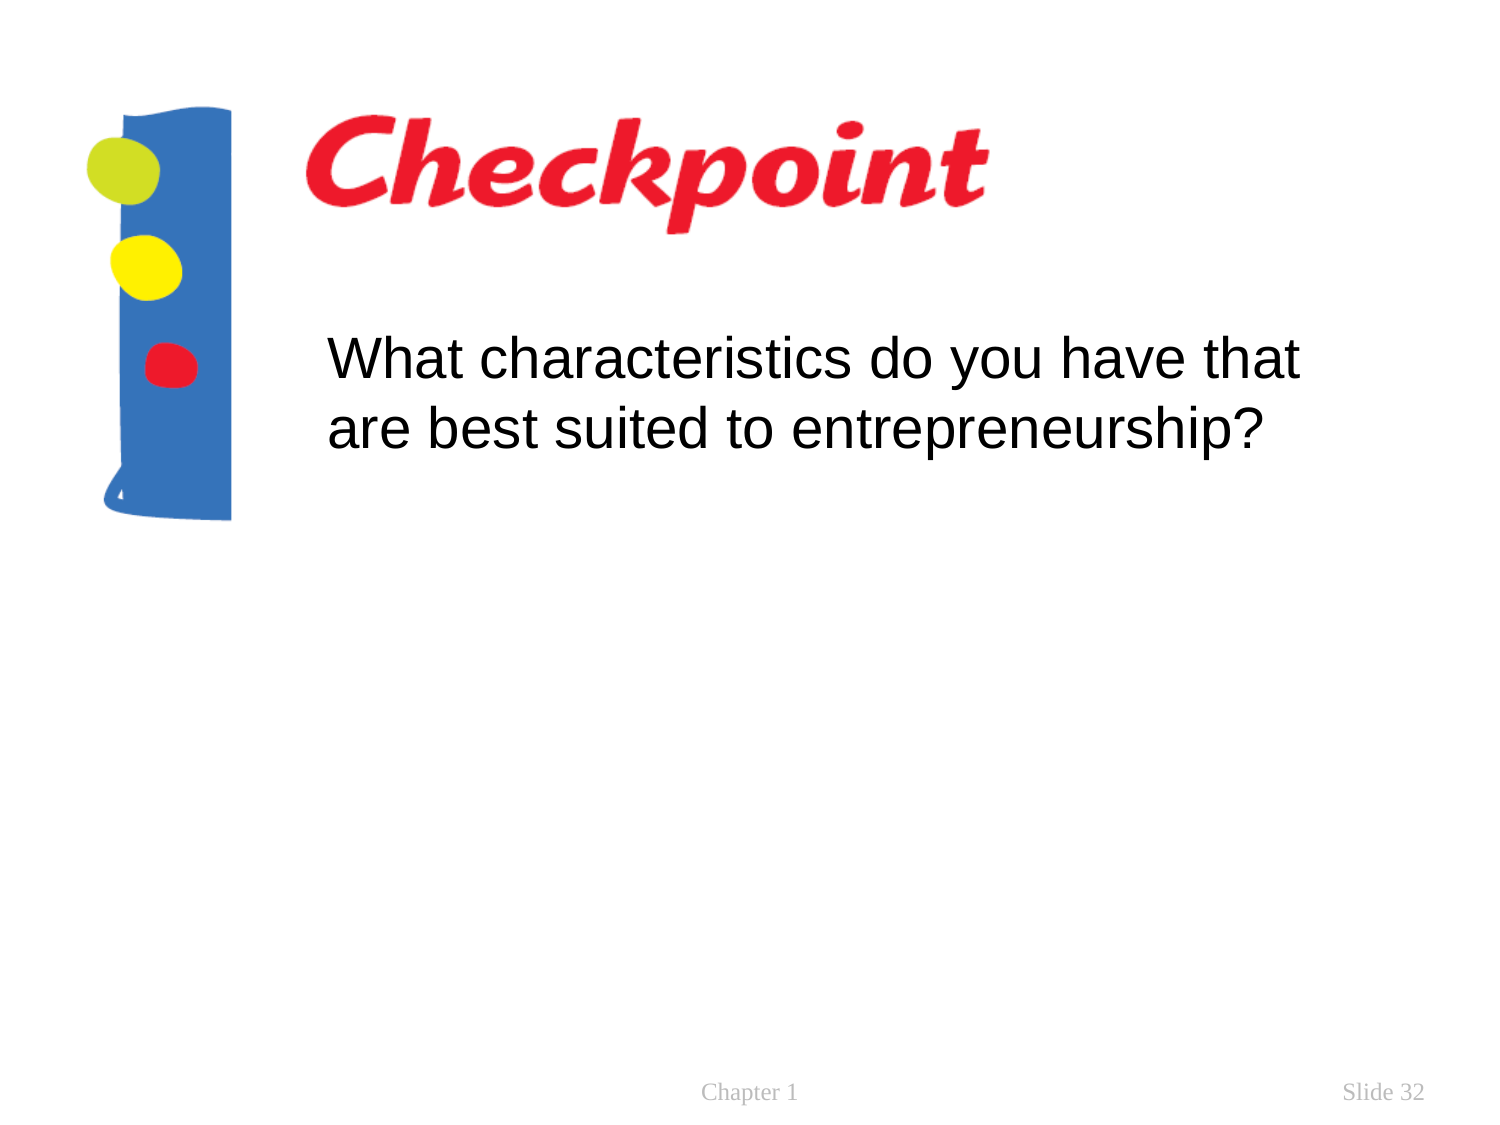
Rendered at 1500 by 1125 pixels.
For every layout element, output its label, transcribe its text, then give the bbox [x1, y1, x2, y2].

picture [74, 87, 232, 538]
picture [274, 99, 1013, 246]
text_box What characteristics do you have that are best suited to entrepreneurship? [312, 312, 1350, 468]
footer Chapter 1 [512, 1052, 988, 1113]
slide_number Slide 32 [1299, 1052, 1425, 1113]
